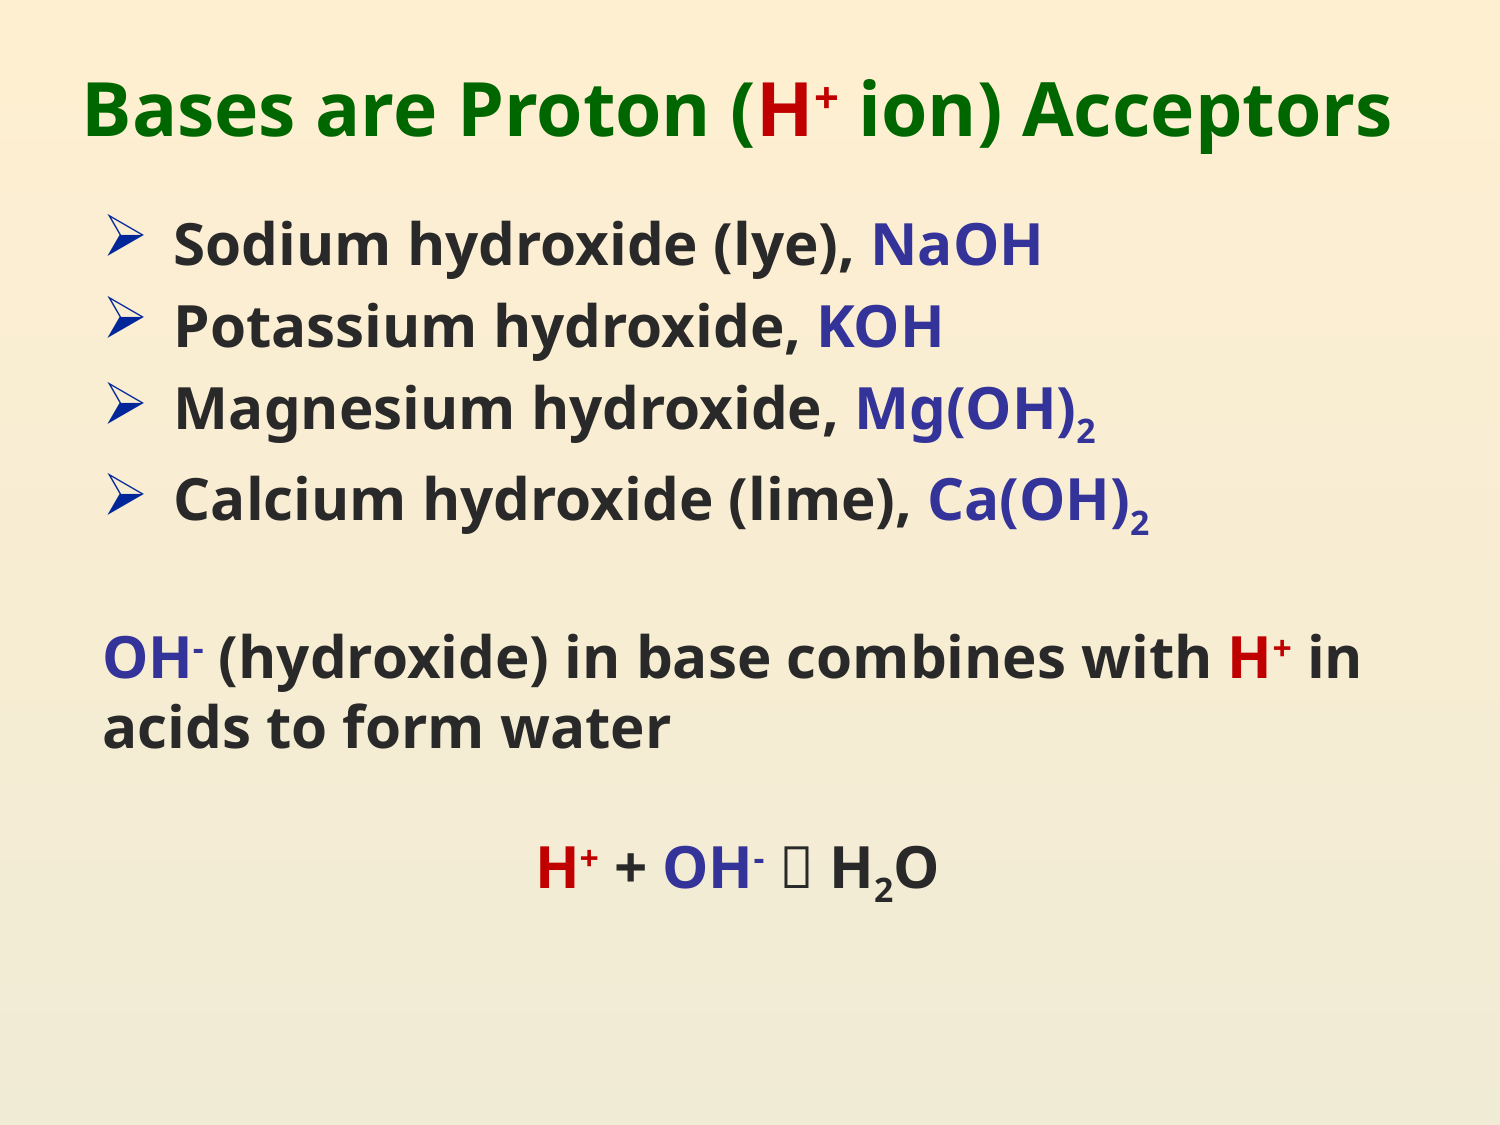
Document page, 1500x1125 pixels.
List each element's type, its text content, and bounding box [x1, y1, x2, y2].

text_box OH- (hydroxide) in base combines with H+ in acids to form water H+ + OH-  H2O [87, 612, 1388, 917]
title Bases are Proton (H+ ion) Acceptors [37, 37, 1438, 176]
list Sodium hydroxide (lye), NaOH Potassium hydroxide, KOH Magnesium hydroxide, Mg(OH)2 Calcium hydroxide (lime), Ca(OH)2 [87, 199, 1188, 601]
